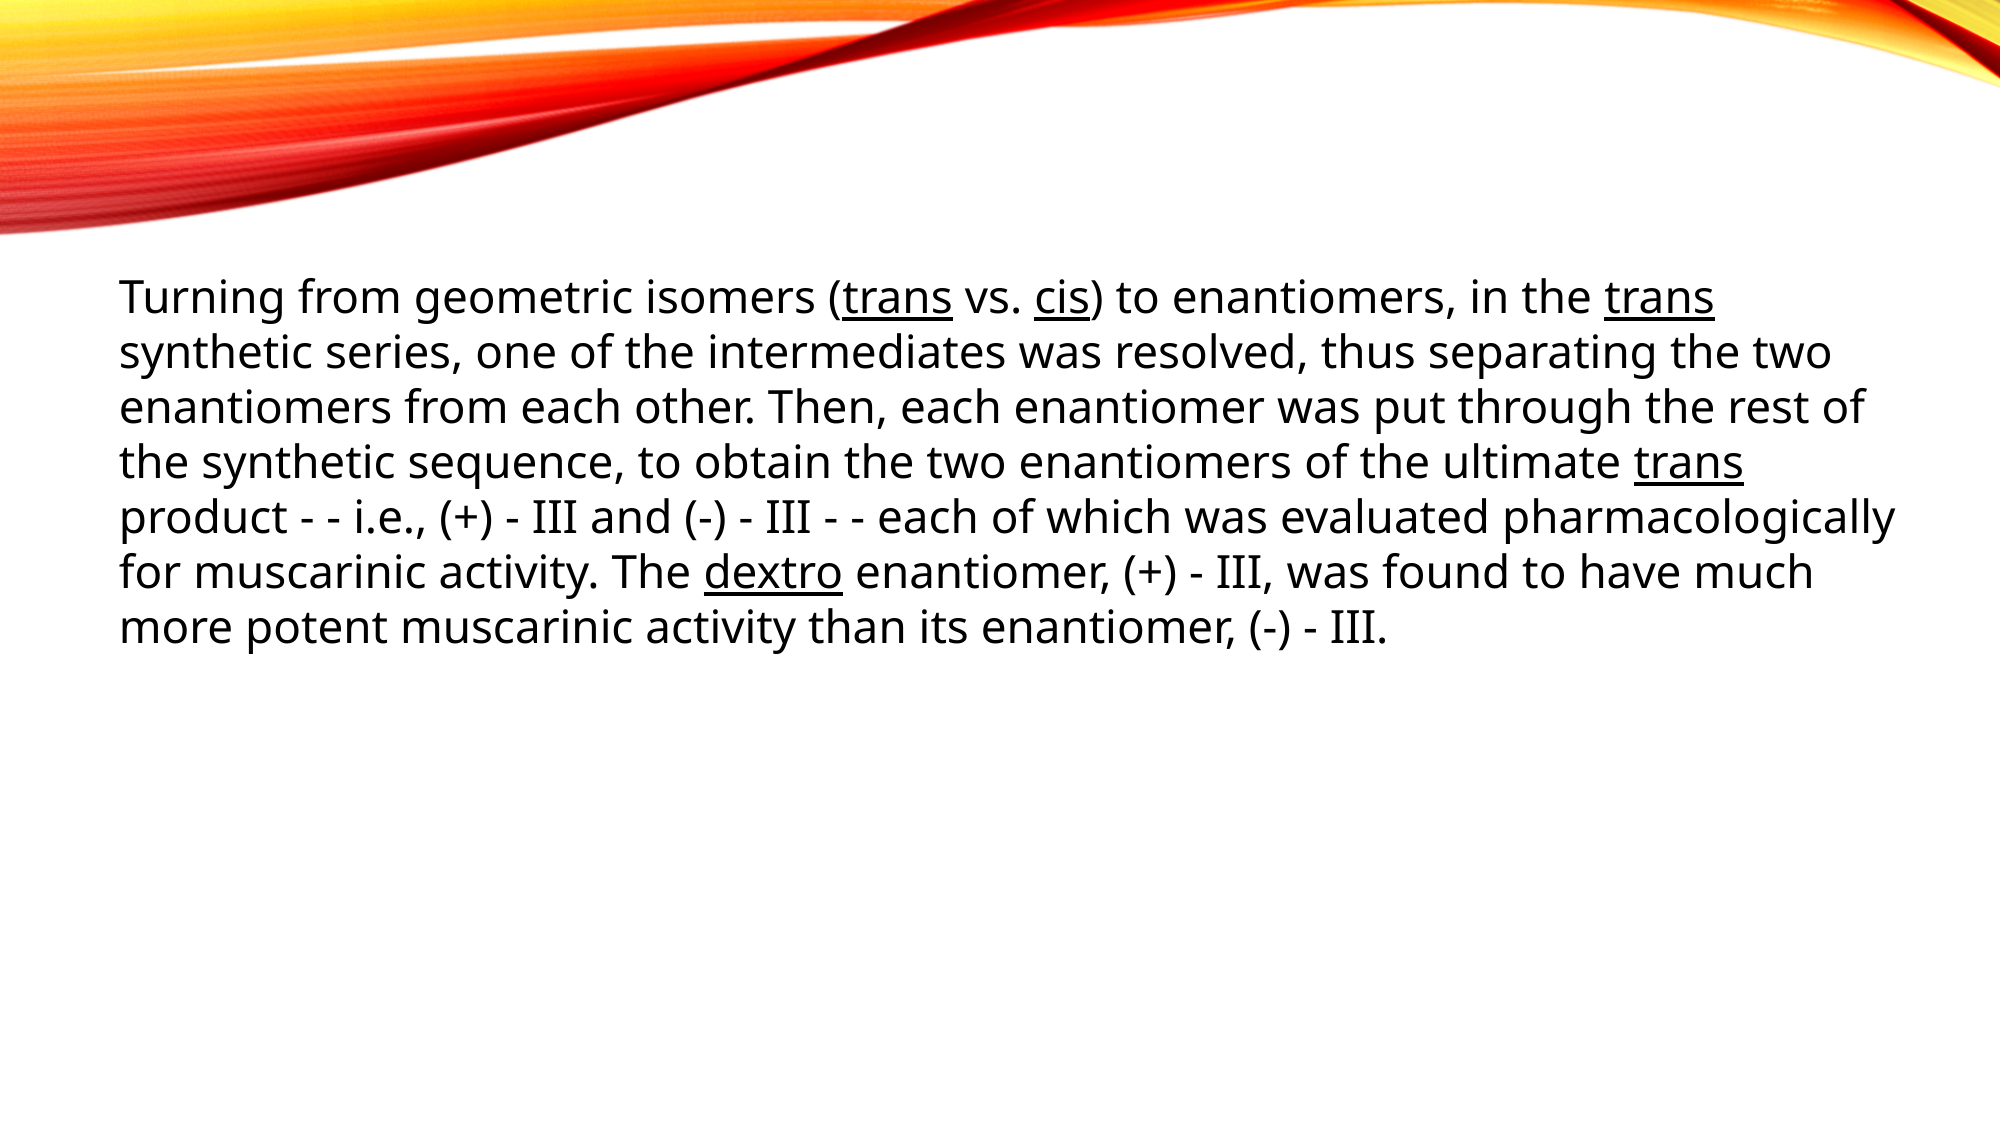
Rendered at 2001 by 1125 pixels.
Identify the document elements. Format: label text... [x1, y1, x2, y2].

picture [0, 0, 2000, 237]
text_box Turning from geometric isomers (trans vs. cis) to enantiomers, in the trans synthetic series, one of the intermediates was resolved, thus separating the two enantiomers from each other. Then, each enantiomer was put through the rest of the synthetic sequence, to obtain the two enantiomers of the ultimate trans product - - i.e., (+) - III and (-) - III - - each of which was evaluated pharmacologically for muscarinic activity. The dextro enantiomer, (+) - III, was found to have much more potent muscarinic activity than its enantiomer, (-) - III. [104, 260, 1934, 661]
